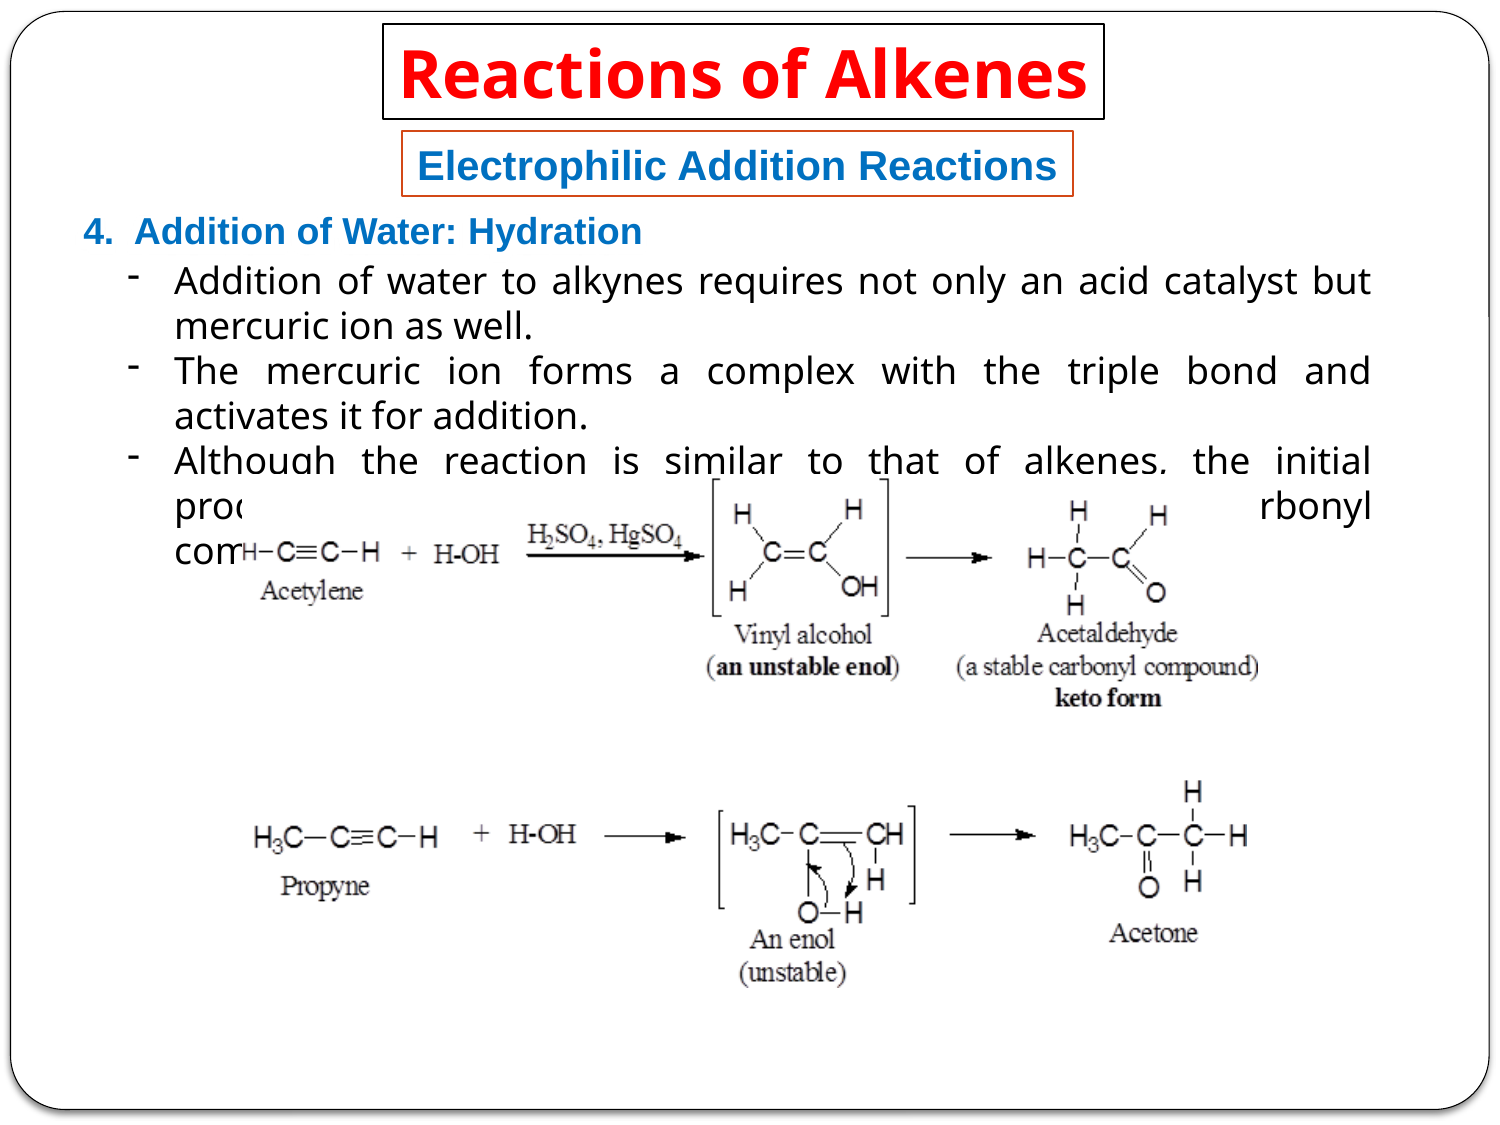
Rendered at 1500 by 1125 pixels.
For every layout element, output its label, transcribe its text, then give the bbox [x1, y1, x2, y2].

text_box Addition of water to alkynes requires not only an acid catalyst but mercuric ion as well. The mercuric ion forms a complex with the triple bond and activates it for addition. Although the reaction is similar to that of alkenes, the initial product—a vinyl alcohol or enol—rearranges to a carbonyl compound. [112, 249, 1388, 580]
text_box Electrophilic Addition Reactions [401, 130, 1074, 197]
text_box 4. Addition of Water: Hydration [24, 199, 713, 260]
picture [241, 474, 1258, 713]
text_box Reactions of Alkenes [382, 23, 1105, 120]
picture [252, 779, 1248, 988]
